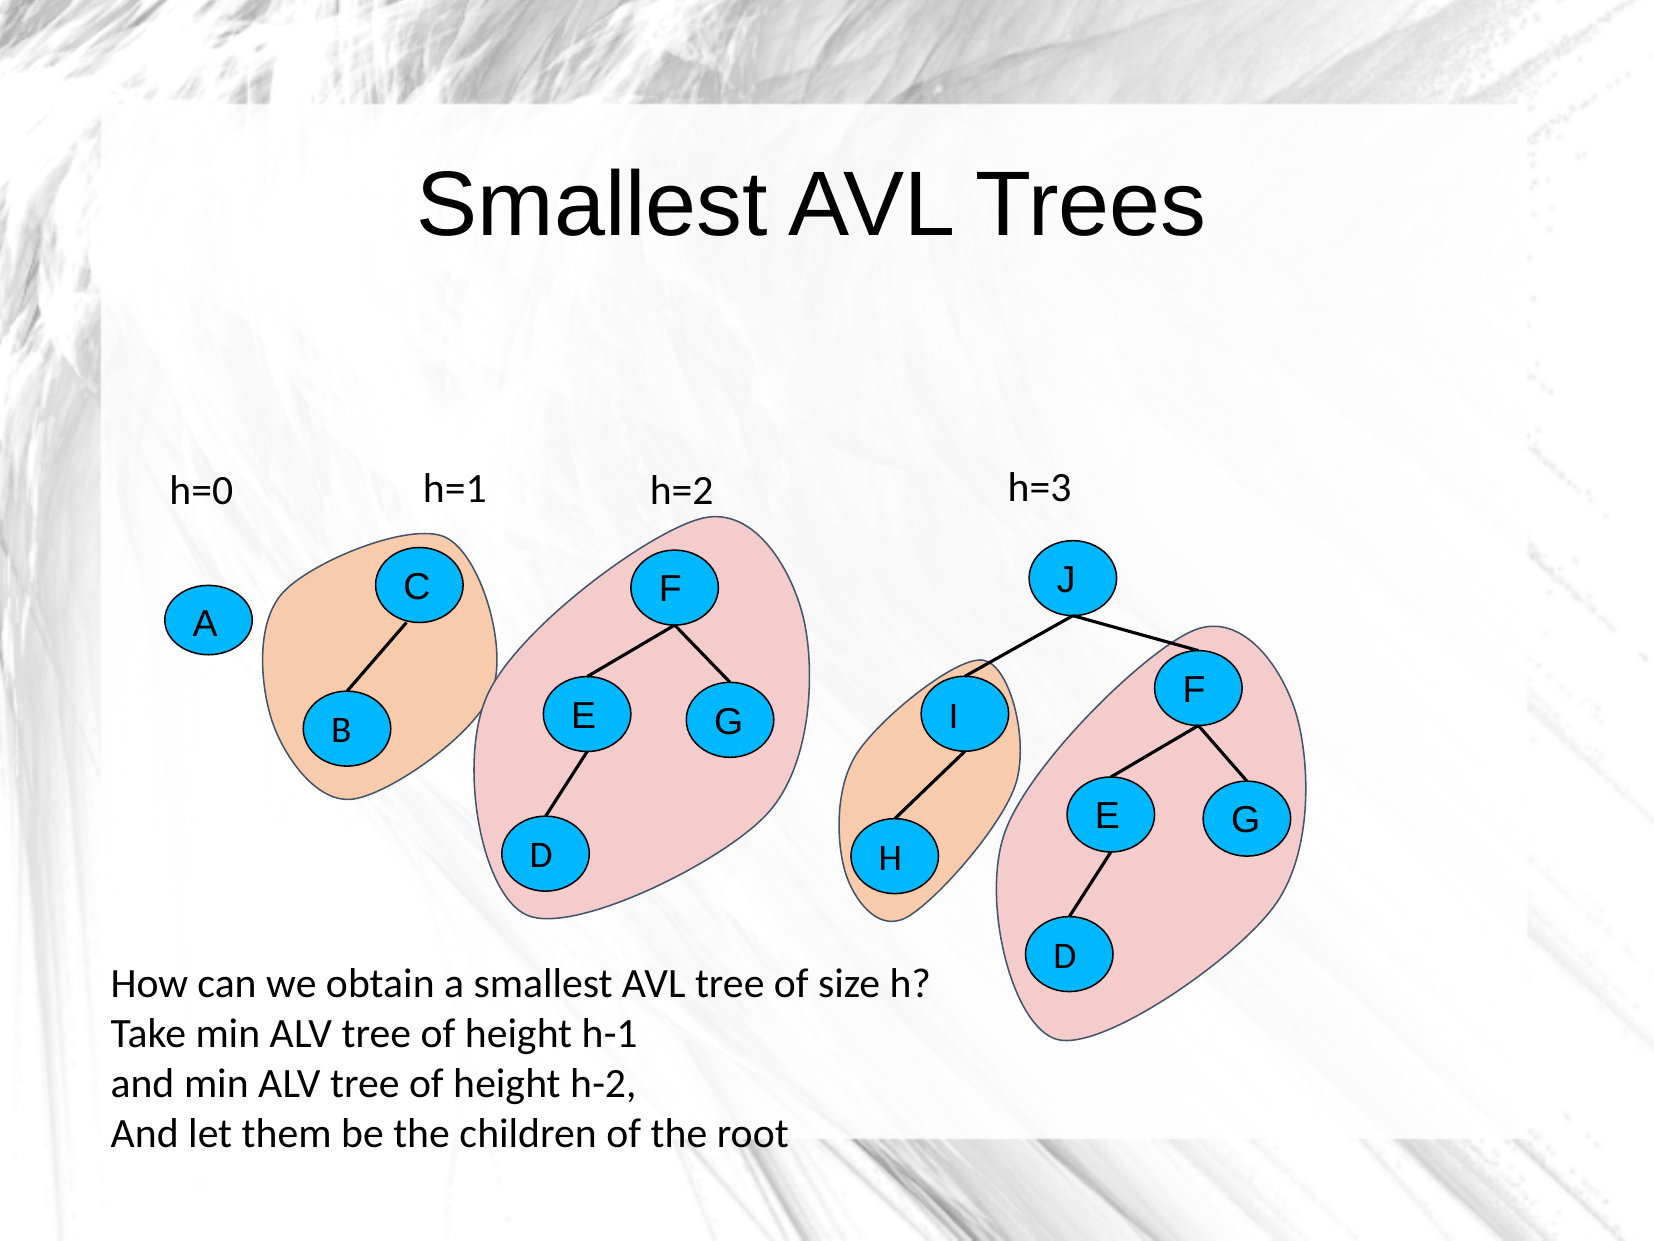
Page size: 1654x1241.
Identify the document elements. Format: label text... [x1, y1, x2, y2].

text_box h=1 [408, 453, 502, 518]
text_box [362, 533, 459, 547]
text_box h=3 [992, 452, 1087, 518]
text_box How can we obtain a smallest AVL tree of size h? Take min ALV tree of height h-1 and min ALV tree of height h-2, And let them be the children of the root [95, 948, 1019, 1163]
text_box h=2 [635, 455, 729, 520]
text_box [501, 550, 774, 892]
text_box [1291, 699, 1306, 876]
text_box [262, 576, 420, 800]
picture [0, 0, 1654, 1241]
title Smallest AVL Trees [118, 93, 1506, 299]
text_box h=0 [154, 455, 249, 520]
text_box [1019, 992, 1177, 1041]
text_box A [164, 585, 253, 655]
text_box [774, 552, 810, 806]
text_box [839, 764, 851, 887]
text_box [502, 892, 645, 919]
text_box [851, 540, 1291, 992]
text_box [637, 518, 772, 550]
text_box [464, 553, 497, 731]
text_box [474, 671, 501, 889]
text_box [303, 547, 464, 767]
